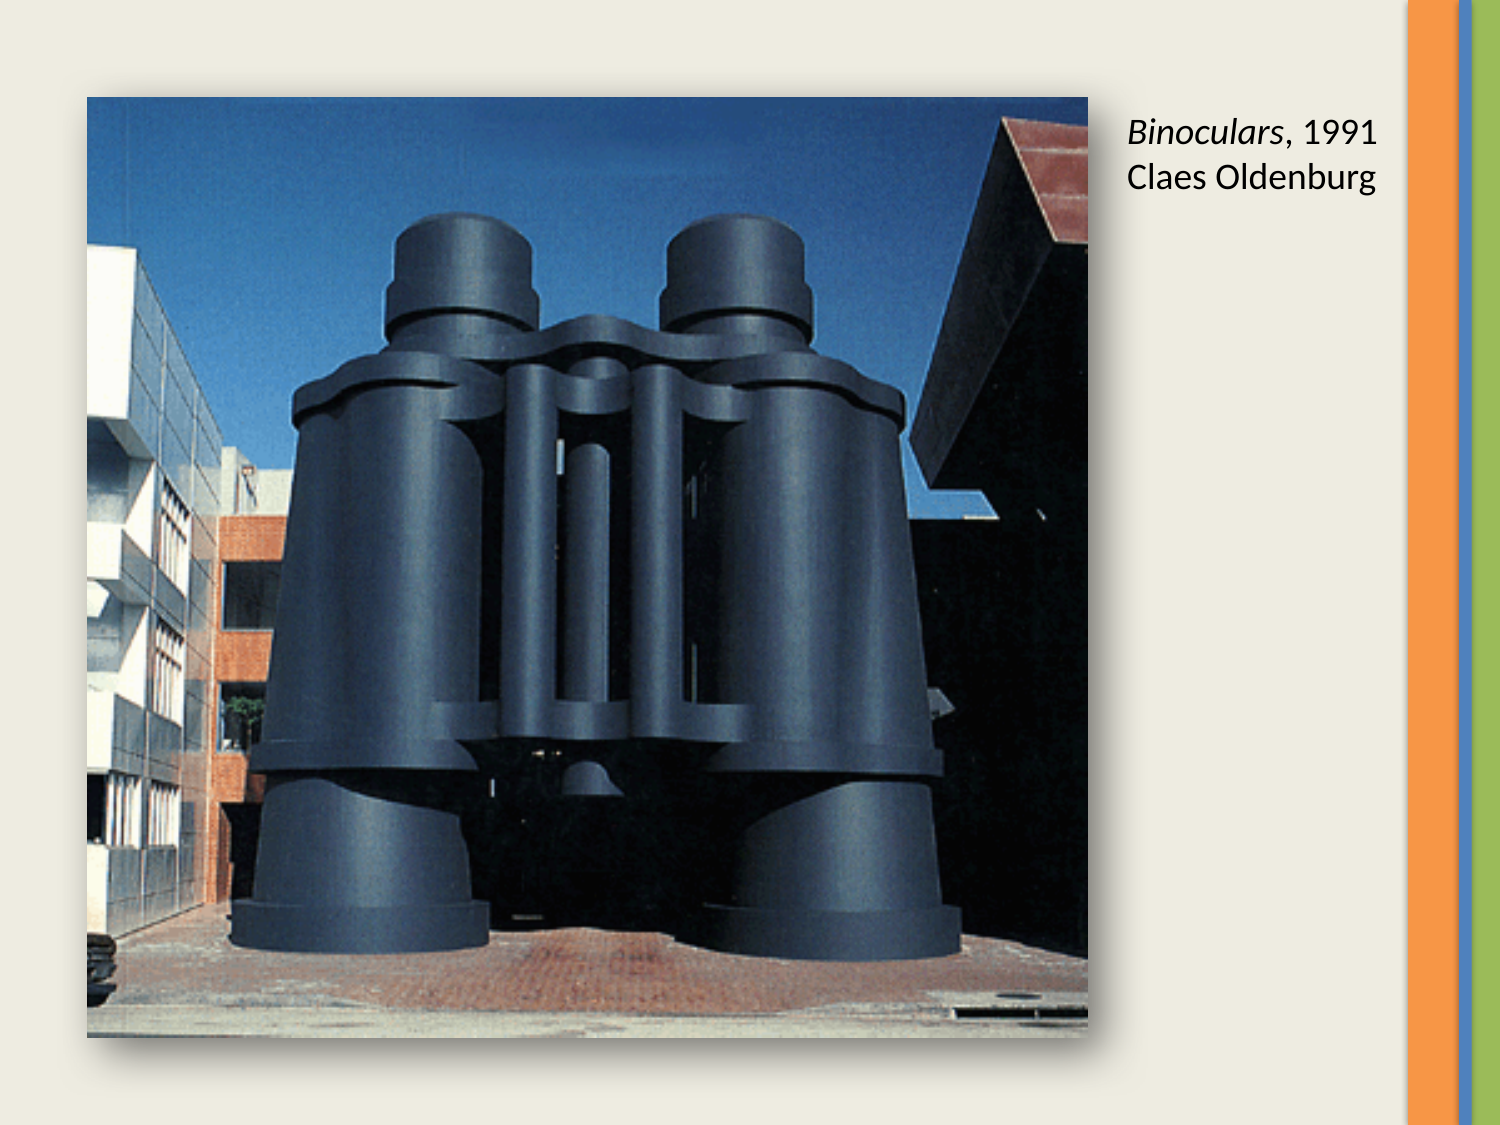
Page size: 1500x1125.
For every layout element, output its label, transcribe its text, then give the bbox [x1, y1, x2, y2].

text_box Binoculars, 1991 Claes Oldenburg [1112, 99, 1425, 205]
picture [87, 97, 1088, 1038]
